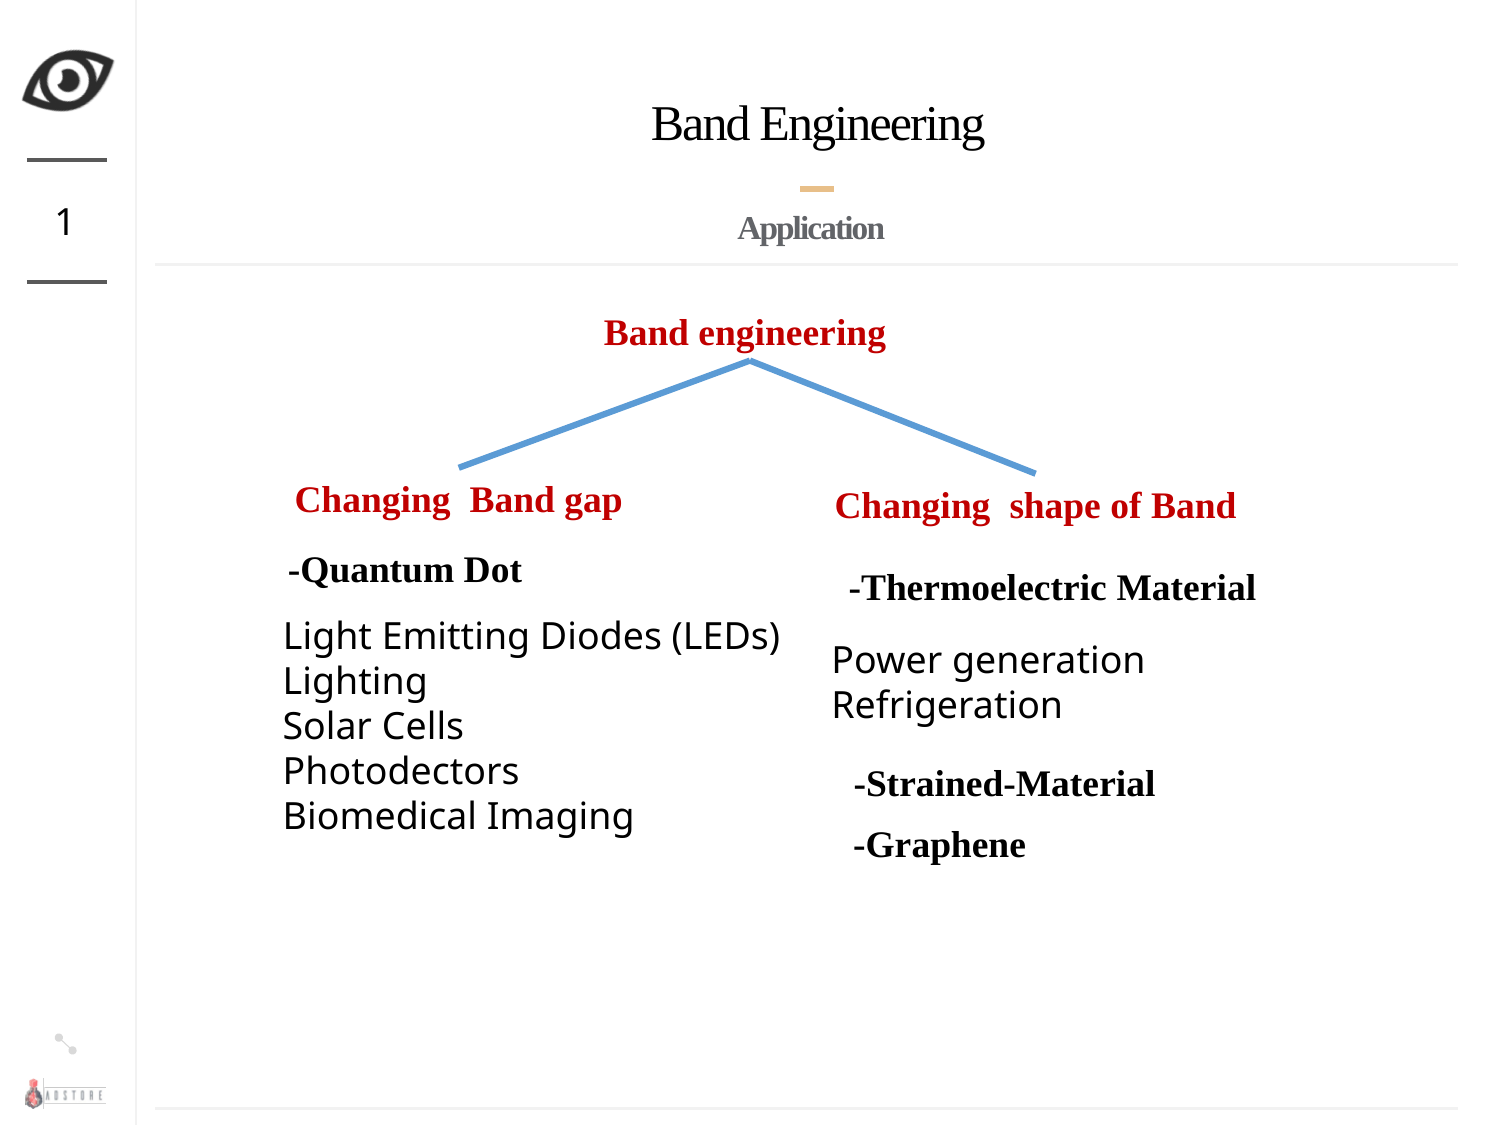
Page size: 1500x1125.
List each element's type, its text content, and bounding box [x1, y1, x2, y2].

picture [0, 23, 134, 137]
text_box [749, 361, 1036, 474]
title Band Engineering [136, 80, 1500, 161]
picture [25, 1078, 106, 1109]
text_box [155, 264, 1459, 1109]
text_box 1 [39, 190, 91, 251]
list Application [137, 193, 1486, 268]
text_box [458, 361, 749, 468]
